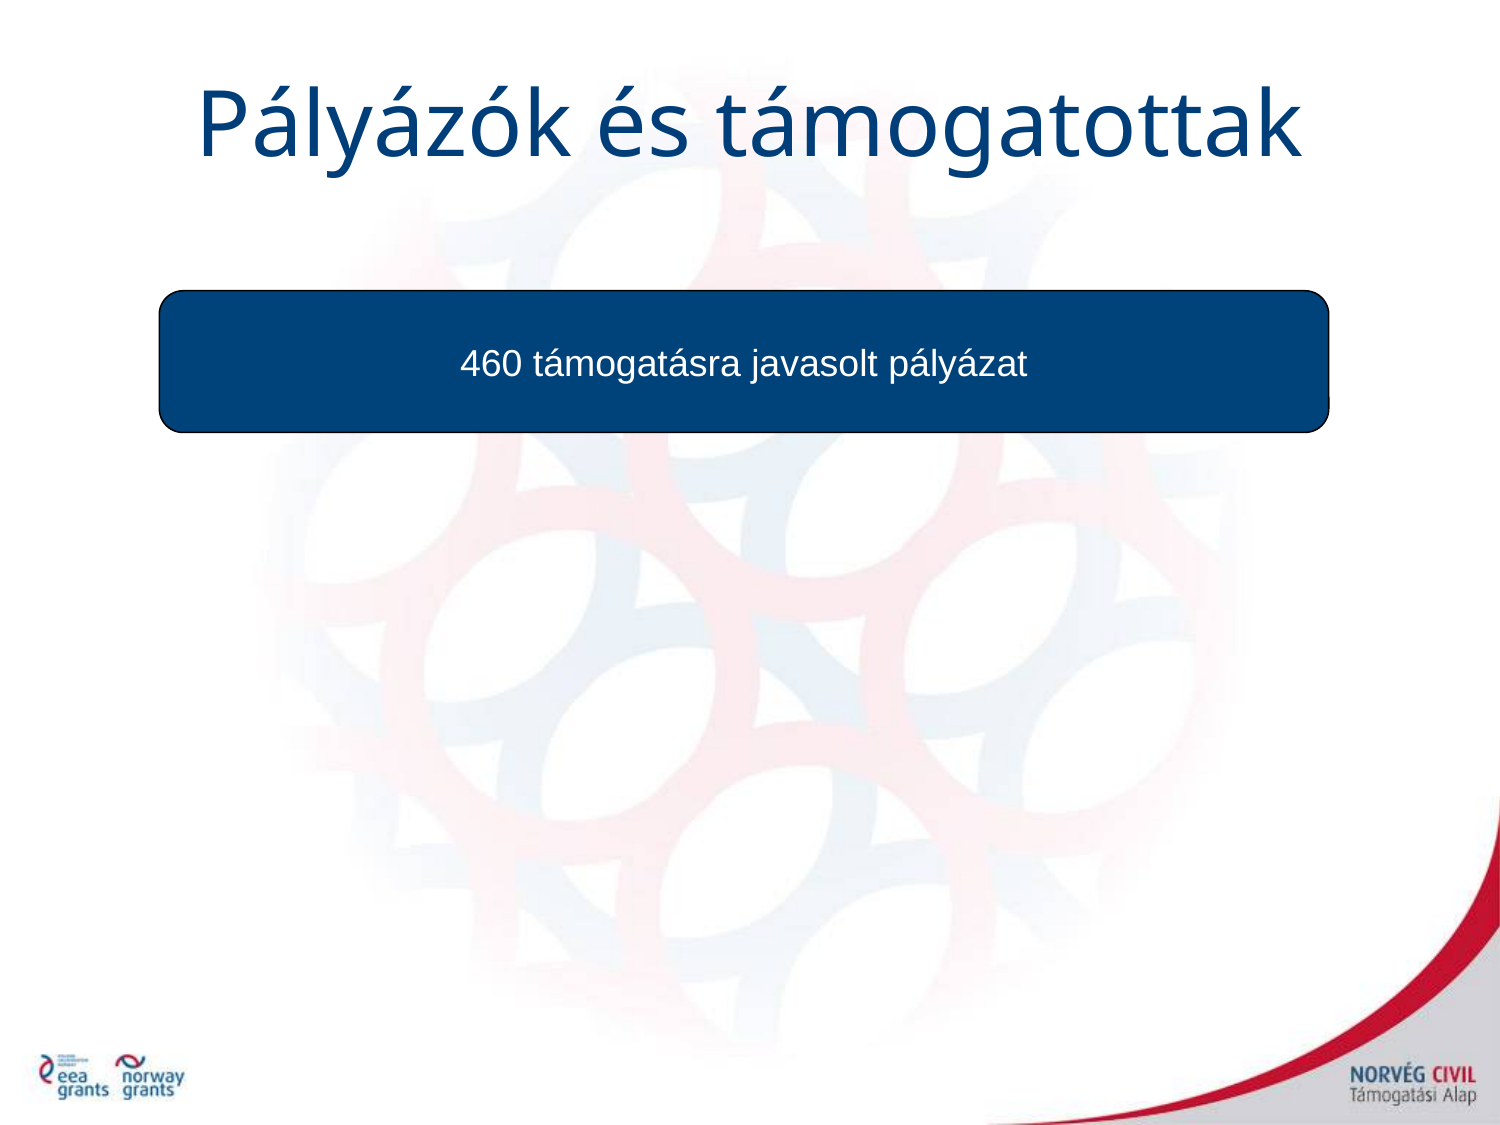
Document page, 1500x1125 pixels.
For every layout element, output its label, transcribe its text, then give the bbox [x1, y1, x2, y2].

picture [0, 0, 1500, 1125]
text_box 460 támogatásra javasolt pályázat [159, 290, 1329, 433]
text_box Pályázók és támogatottak [41, 31, 1459, 209]
